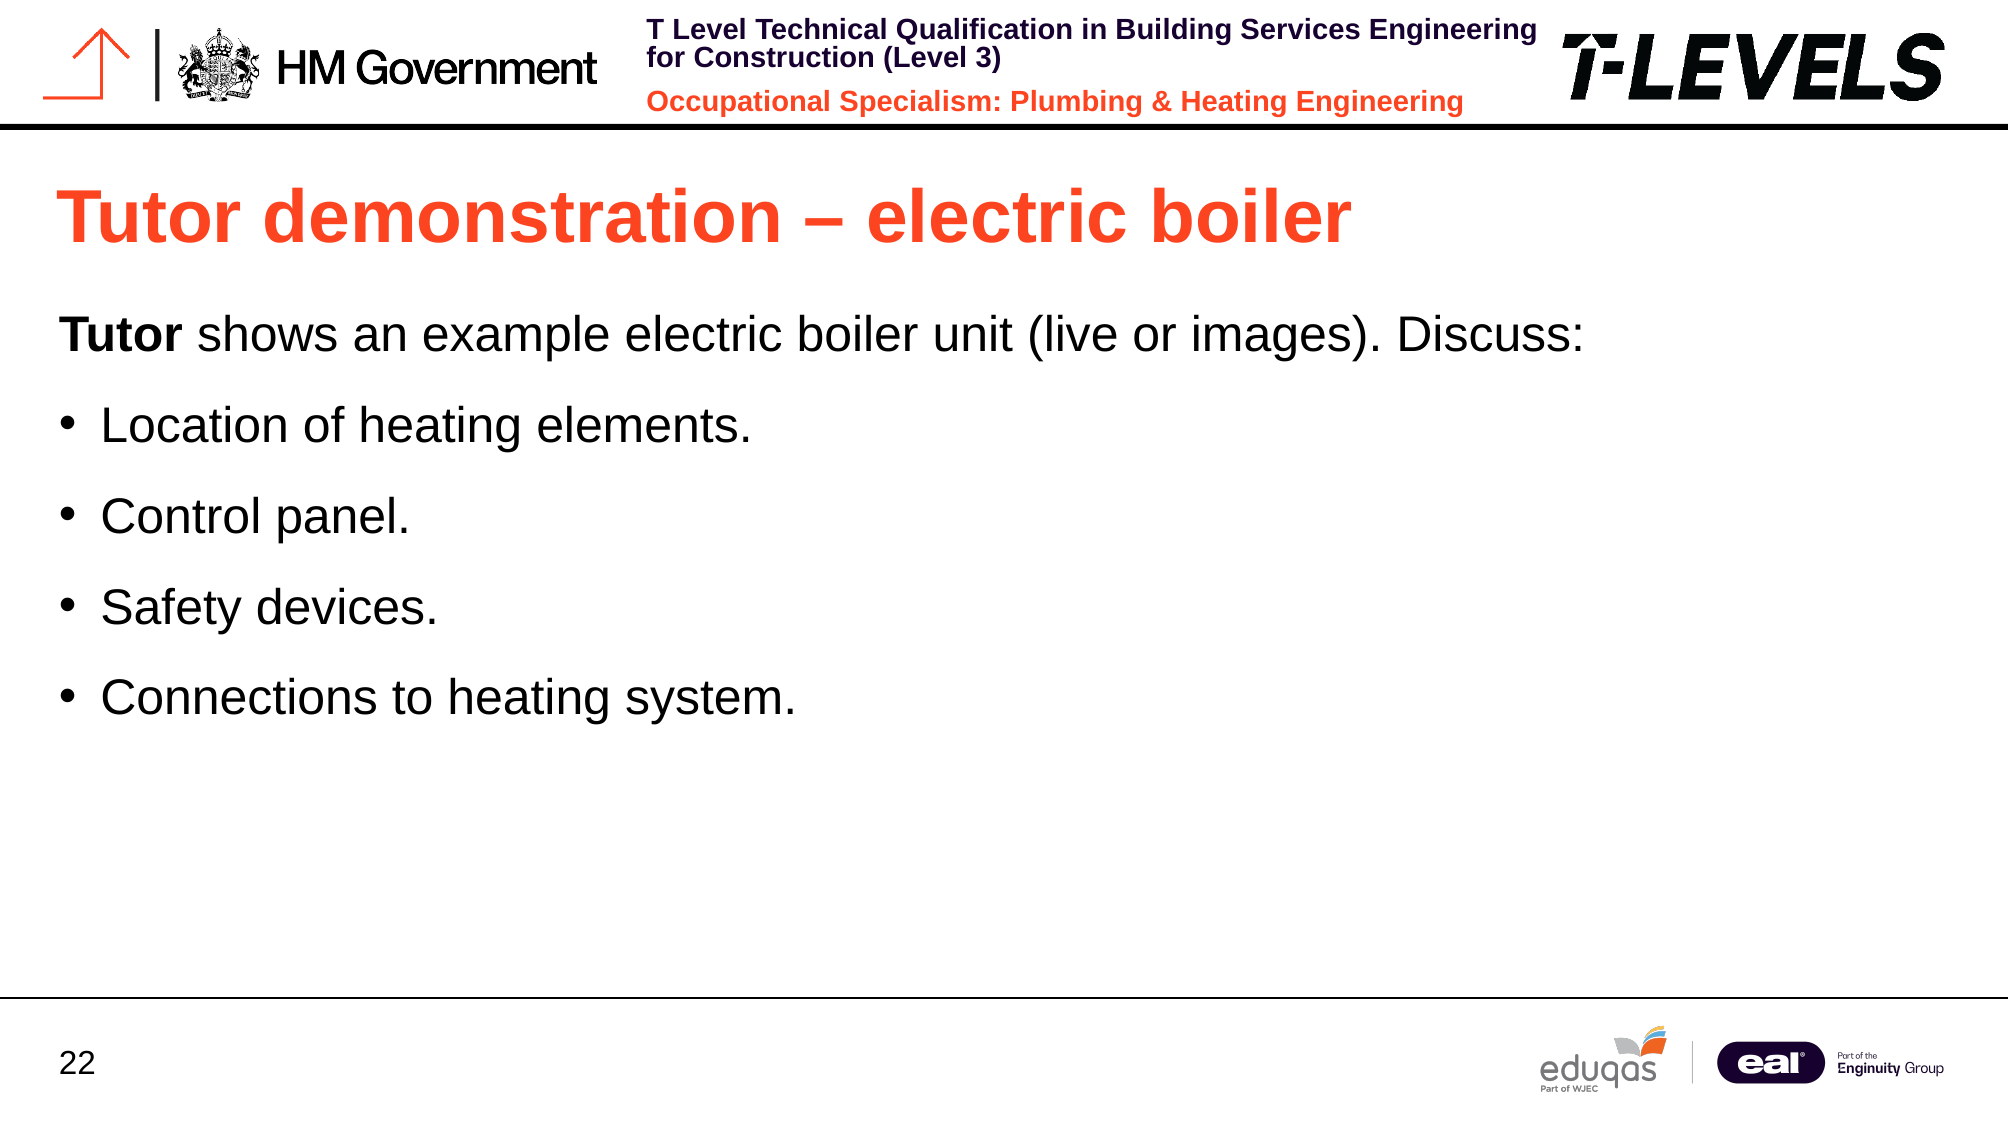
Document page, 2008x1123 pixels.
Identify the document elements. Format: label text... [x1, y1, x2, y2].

picture [38, 27, 136, 100]
title Tutor demonstration – electric boiler [41, 111, 1949, 314]
picture [155, 28, 597, 102]
picture [1535, 1021, 1949, 1097]
picture [1543, 25, 1964, 108]
list Tutor shows an example electric boiler unit (live or images). Discuss: Location of heating elements. Control panel. Safety devices. Connections to heating system. [59, 295, 1951, 989]
